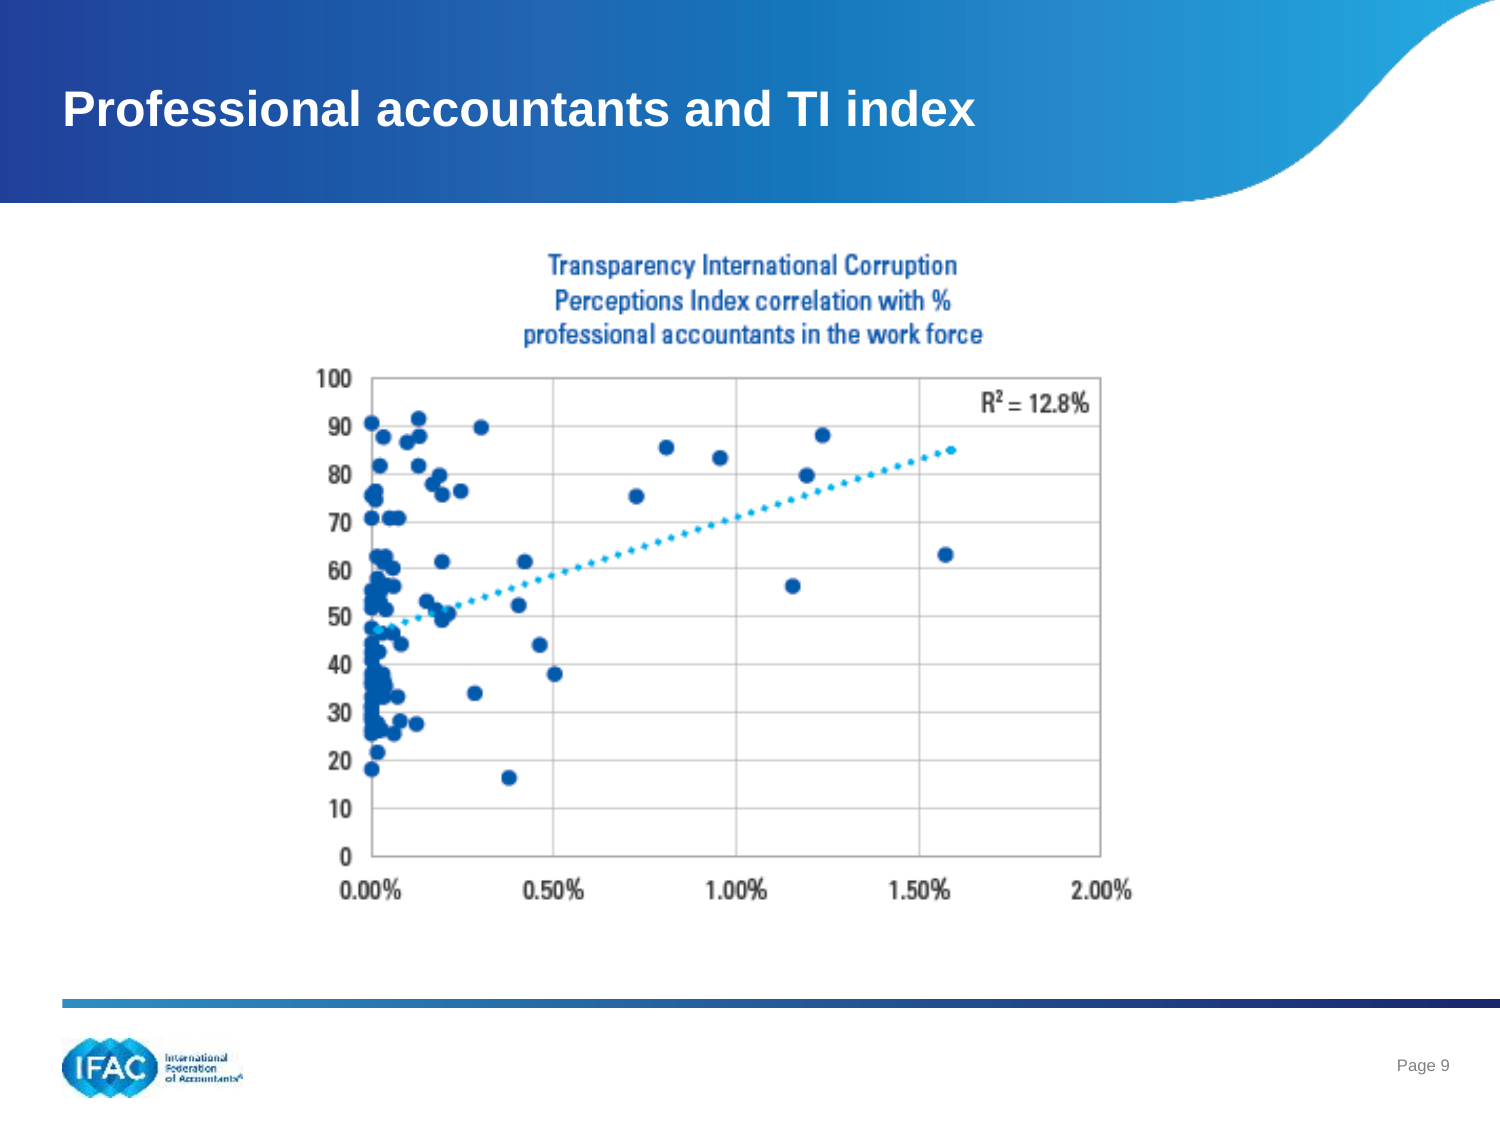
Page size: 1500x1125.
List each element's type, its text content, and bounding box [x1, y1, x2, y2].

title Professional accountants and TI index [62, 62, 1300, 150]
picture [0, 0, 1497, 203]
picture [62, 1038, 243, 1098]
picture [299, 244, 1160, 926]
